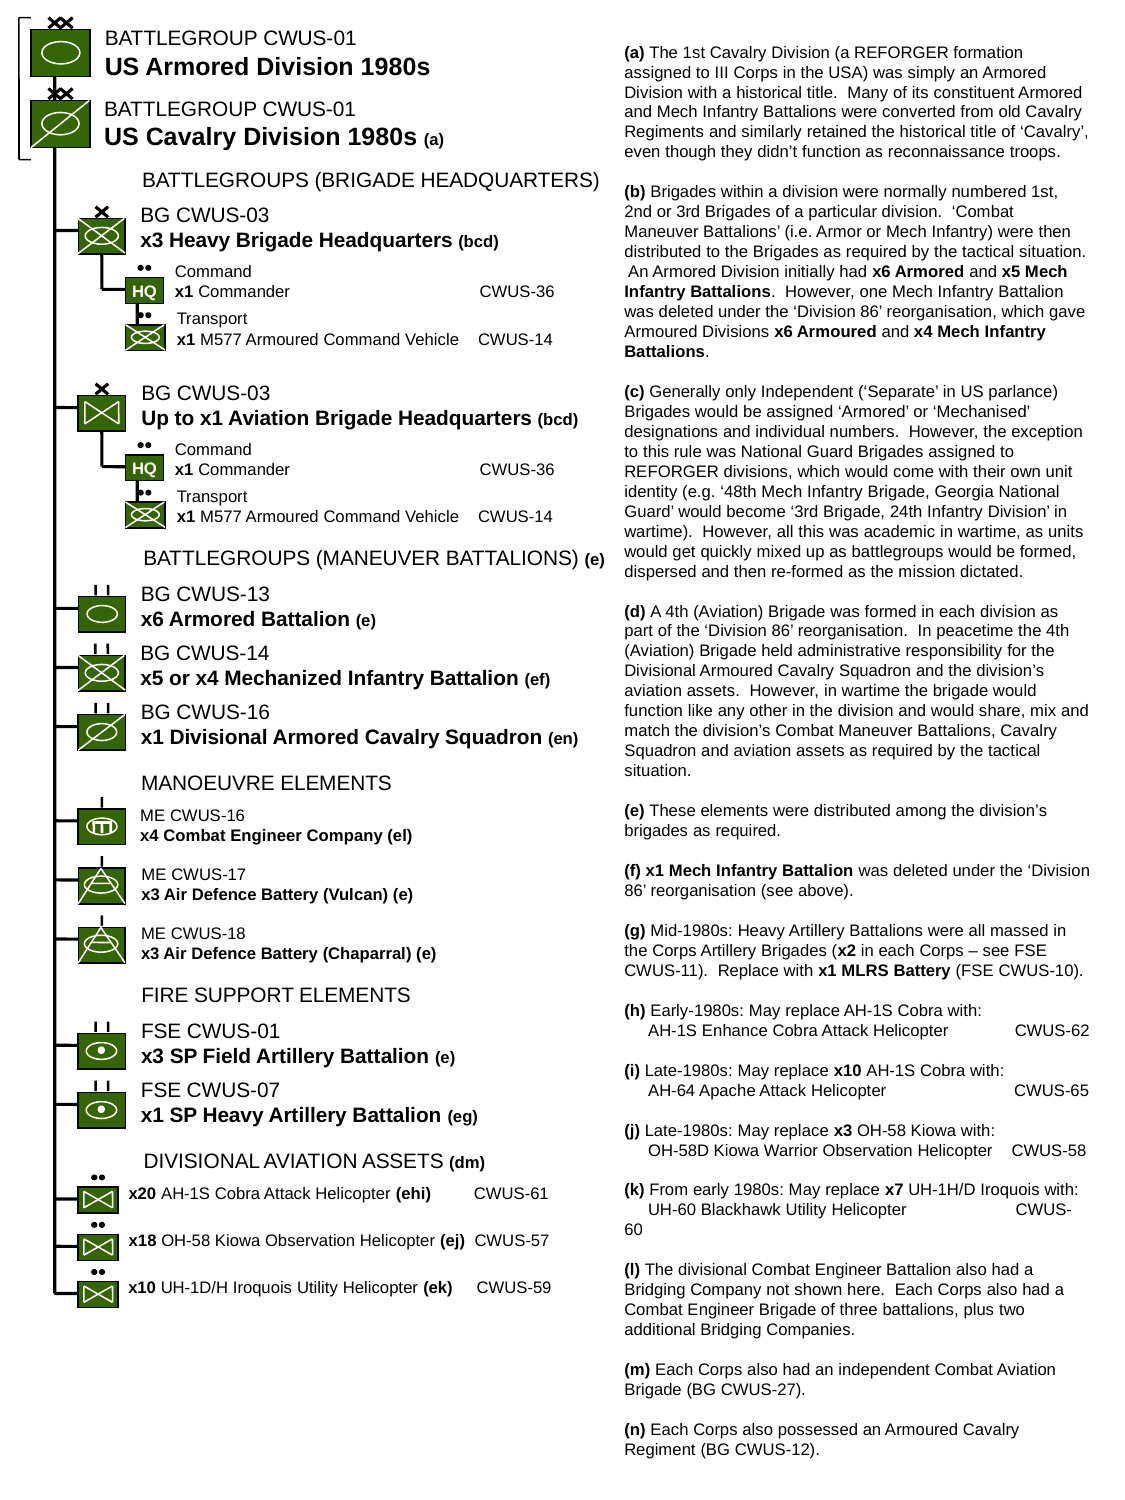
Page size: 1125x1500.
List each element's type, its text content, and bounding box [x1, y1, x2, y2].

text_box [78, 927, 126, 963]
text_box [48, 17, 73, 29]
text_box DIVISIONAL AVIATION ASSETS (dm) [128, 1139, 501, 1175]
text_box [78, 1033, 126, 1069]
text_box (a) The 1st Cavalry Division (a REFORGER formation assigned to III Corps in the USA) was simply an Armored Division with a historical title. Many of its constituent Armored and Mech Infantry Battalions were converted from old Cavalry Regiments and similarly retained the historical title of ‘Cavalry’, even though they didn’t function as reconnaissance troops. (b) Brigades within a division were normally numbered 1st, 2nd or 3rd Brigades of a particular division. ‘Combat Maneuver Battalions’ (i.e. Armor or Mech Infantry) were then distributed to the Brigades as required by the tactical situation. An Armored Division initially had x6 Armored and x5 Mech Infantry Battalions. However, one Mech Infantry Battalion was deleted under the ‘Division 86’ reorganisation, which gave Armoured Divisions x6 Armoured and x4 Mech Infantry Battalions. (c) Generally only Independent (‘Separate’ in US parlance) Brigades would be assigned ‘Armored’ or ‘Mechanised’ designations and individual numbers. However, the exception to this rule was National Guard Brigades assigned to REFORGER divisions, which would come with their own unit identity (e.g. ‘48th Mech Infantry Brigade, Georgia National Guard’ would become ‘3rd Brigade, 24th Infantry Division’ in wartime). However, all this was academic in wartime, as units would get quickly mixed up as battlegroups would be formed, dispersed and then re-formed as the mission dictated. (d) A 4th (Aviation) Brigade was formed in each division as part of the ‘Division 86’ reorganisation. In peacetime the 4th (Aviation) Brigade held administrative responsibility for the Divisional Armoured Cavalry Squadron and the division’s aviation assets. However, in wartime the brigade would function like any other in the division and would share, mix and match the division’s Combat Maneuver Battalions, Cavalry Squadron and aviation assets as required by the tactical situation. (e) These elements were distributed among the division’s brigades as required. (f) x1 Mech Infantry Battalion was deleted under the ‘Division 86’ reorganisation (see above). (g) Mid-1980s: Heavy Artillery Battalions were all massed in the Corps Artillery Brigades (x2 in each Corps – see FSE CWUS-11). Replace with x1 MLRS Battery (FSE CWUS-10). (h) Early-1980s: May replace AH-1S Cobra with: AH-1S Enhance Cobra Attack Helicopter CWUS-62 (i) Late-1980s: May replace x10 AH-1S Cobra with: AH-64 Apache Attack Helicopter CWUS-65 (j) Late-1980s: May replace x3 OH-58 Kiowa with: OH-58D Kiowa Warrior Observation Helicopter CWUS-58 (k) From early 1980s: May replace x7 UH-1H/D Iroquois with: UH-60 Blackhawk Utility Helicopter CWUS-60 (l) The divisional Combat Engineer Battalion also had a Bridging Company not shown here. Each Corps also had a Combat Engineer Brigade of three battalions, plus two additional Bridging Companies. (m) Each Corps also had an independent Combat Aviation Brigade (BG CWUS-27). (n) Each Corps also possessed an Armoured Cavalry Regiment (BG CWUS-12). [609, 34, 1106, 1466]
text_box BG CWUS-14 x5 or x4 Mechanized Infantry Battalion (ef) [125, 631, 566, 697]
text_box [78, 218, 126, 254]
text_box x10 UH-1D/H Iroquois Utility Helicopter (ek) CWUS-59 [113, 1269, 567, 1305]
text_box BATTLEGROUPS (MANEUVER BATTALIONS) (e) [128, 537, 620, 578]
text_box FIRE SUPPORT ELEMENTS [126, 974, 426, 1009]
text_box BG CWUS-03 Up to x1 Aviation Brigade Headquarters (bcd) [126, 372, 594, 437]
text_box BG CWUS-16 x1 Divisional Armored Cavalry Squadron (en) [126, 691, 594, 756]
text_box Transport x1 M577 Armoured Command Vehicle CWUS-14 [162, 301, 569, 356]
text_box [78, 868, 126, 904]
text_box FSE CWUS-01 x3 SP Field Artillery Battalion (e) [126, 1009, 471, 1068]
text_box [125, 324, 165, 351]
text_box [78, 714, 126, 751]
text_box BATTLEGROUP CWUS-01 US Cavalry Division 1980s (a) [89, 88, 459, 159]
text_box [125, 277, 164, 304]
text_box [138, 490, 151, 495]
text_box BG CWUS-03 x3 Heavy Brigade Headquarters (bcd) [125, 194, 515, 260]
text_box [95, 702, 108, 714]
text_box x18 OH-58 Kiowa Observation Helicopter (ej) CWUS-57 [113, 1222, 565, 1257]
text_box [78, 1281, 119, 1308]
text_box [91, 1222, 105, 1228]
text_box BG CWUS-13 x6 Armored Battalion (e) [126, 572, 392, 631]
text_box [125, 502, 165, 528]
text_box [30, 29, 91, 77]
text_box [78, 1186, 119, 1214]
text_box BATTLEGROUPS (BRIGADE HEADQUARTERS) [127, 159, 615, 200]
text_box ME CWUS-17 x3 Air Defence Battery (Vulcan) (e) [126, 856, 429, 911]
text_box Transport x1 M577 Armoured Command Vehicle CWUS-14 [162, 478, 569, 533]
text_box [78, 395, 126, 431]
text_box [138, 265, 151, 271]
text_box ME CWUS-16 x4 Combat Engineer Company (el) [125, 797, 428, 852]
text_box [95, 383, 108, 395]
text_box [78, 809, 126, 845]
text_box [125, 454, 164, 481]
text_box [48, 88, 73, 99]
text_box x20 AH-1S Cobra Attack Helicopter (ehi) CWUS-61 [113, 1175, 564, 1210]
text_box Command x1 Commander CWUS-36 [160, 431, 570, 486]
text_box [95, 584, 108, 596]
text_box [30, 100, 91, 148]
text_box FSE CWUS-07 x1 SP Heavy Artillery Battalion (eg) [126, 1068, 493, 1134]
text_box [78, 655, 126, 691]
text_box BATTLEGROUP CWUS-01 US Armored Division 1980s [90, 17, 447, 88]
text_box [78, 1234, 119, 1261]
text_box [78, 1092, 126, 1129]
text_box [91, 1269, 105, 1275]
text_box Command x1 Commander CWUS-36 [160, 253, 570, 309]
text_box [95, 206, 108, 218]
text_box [138, 442, 151, 448]
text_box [95, 643, 108, 655]
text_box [78, 596, 126, 632]
text_box ME CWUS-18 x3 Air Defence Battery (Chaparral) (e) [126, 915, 453, 970]
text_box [95, 1080, 108, 1092]
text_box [91, 1175, 105, 1180]
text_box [95, 1021, 108, 1032]
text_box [138, 312, 151, 318]
text_box MANOEUVRE ELEMENTS [126, 761, 407, 797]
